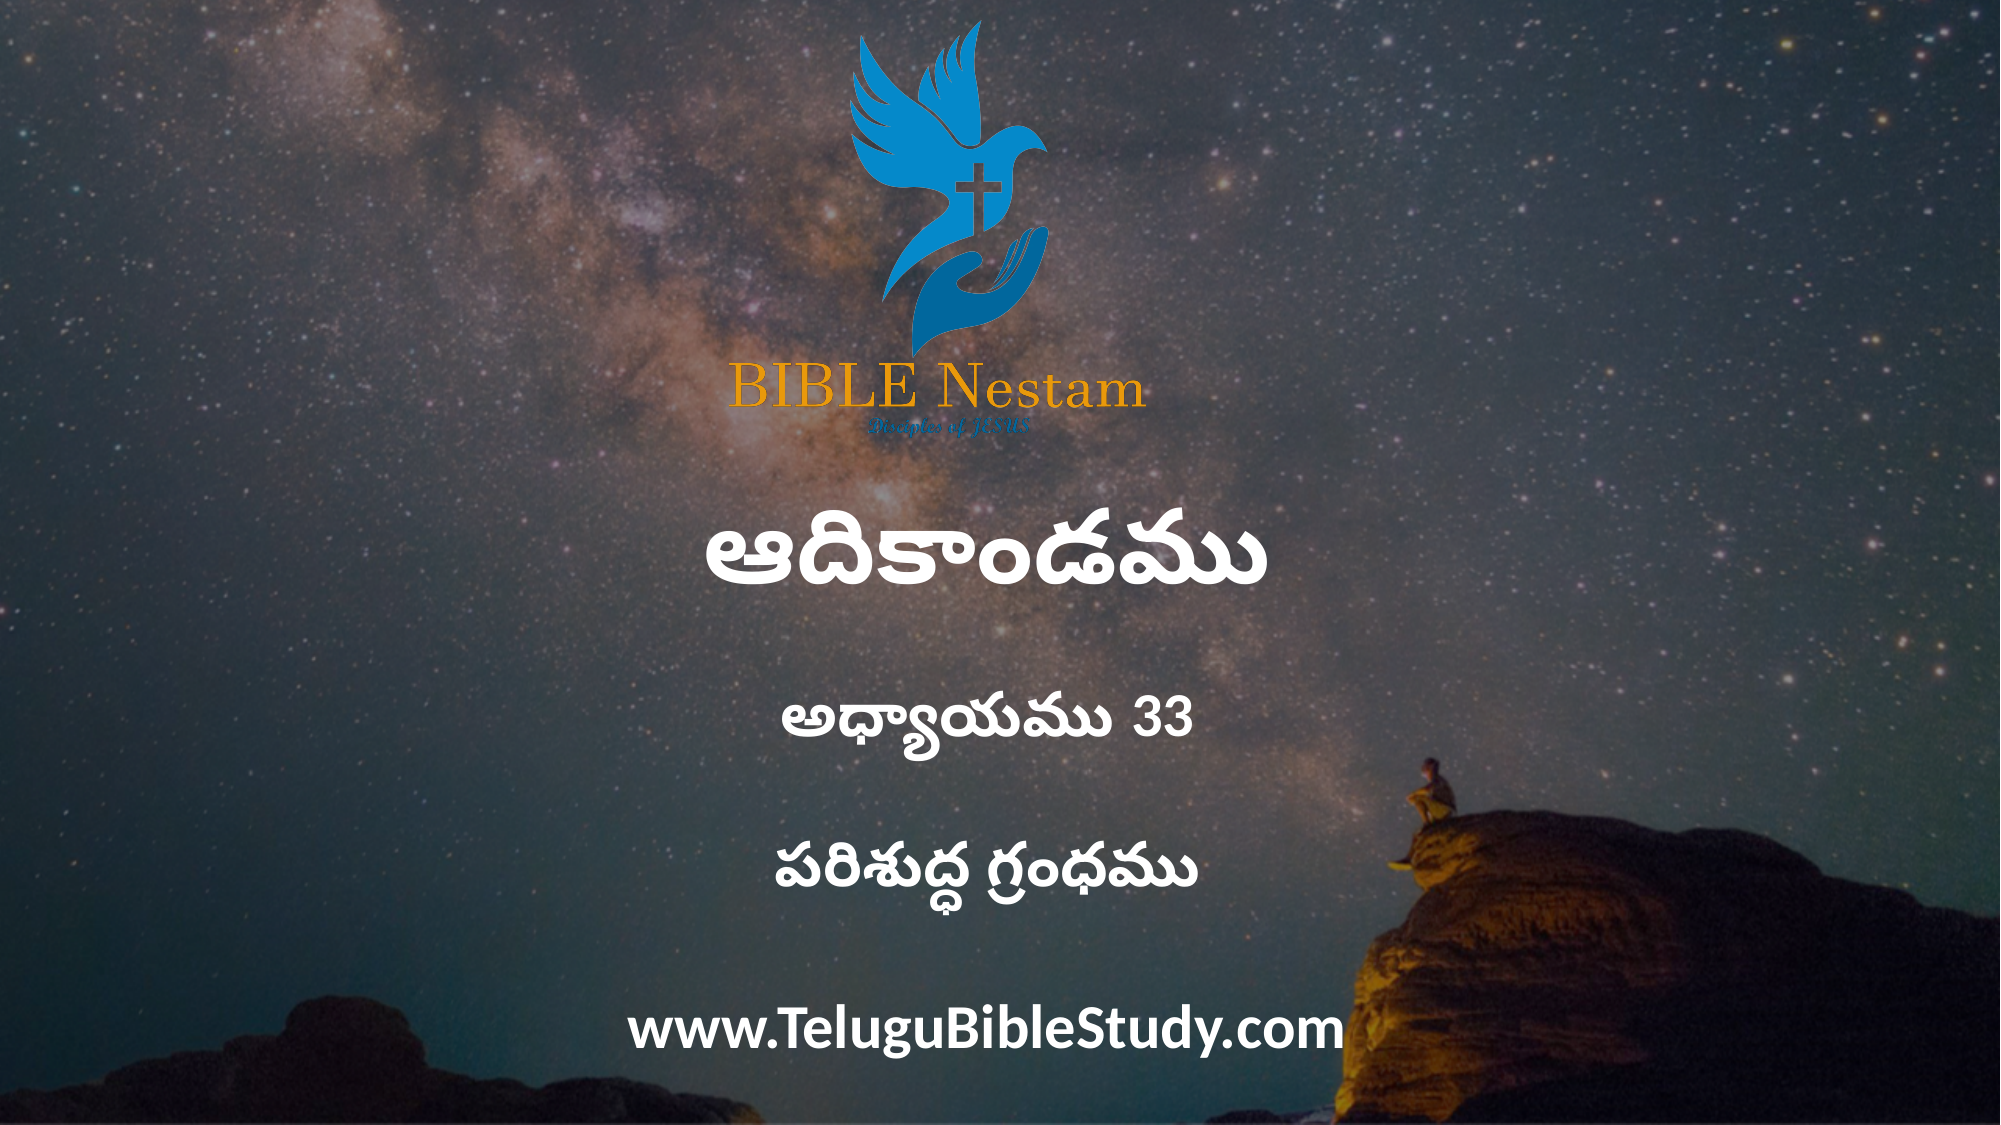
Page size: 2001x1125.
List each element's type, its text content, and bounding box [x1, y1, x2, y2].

title ఆదికాండము [50, 437, 1925, 646]
subtitle అధ్యాయము 33 పరిశుద్ధ గ్రంధము www.TeluguBibleStudy.com [50, 666, 1925, 1084]
picture [0, 0, 2000, 1125]
